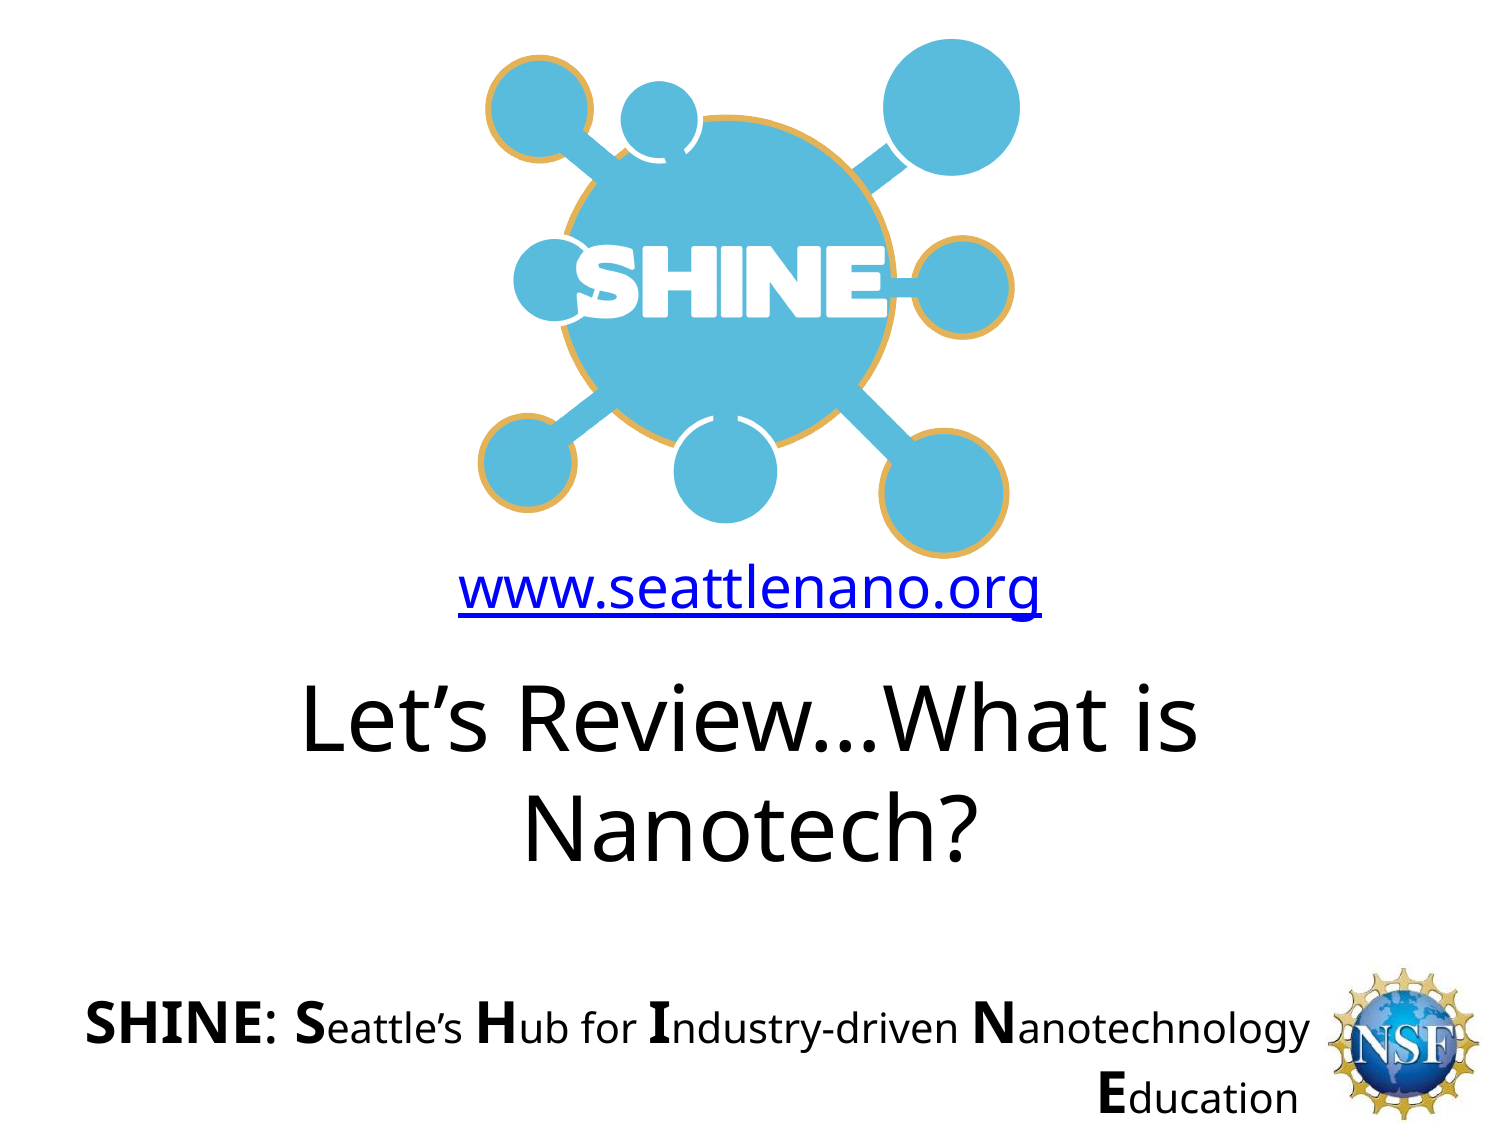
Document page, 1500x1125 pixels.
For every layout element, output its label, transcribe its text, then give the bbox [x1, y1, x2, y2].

title Let’s Review…What is Nanotech? [112, 651, 1388, 889]
picture [1325, 964, 1483, 1123]
picture [463, 33, 1037, 559]
